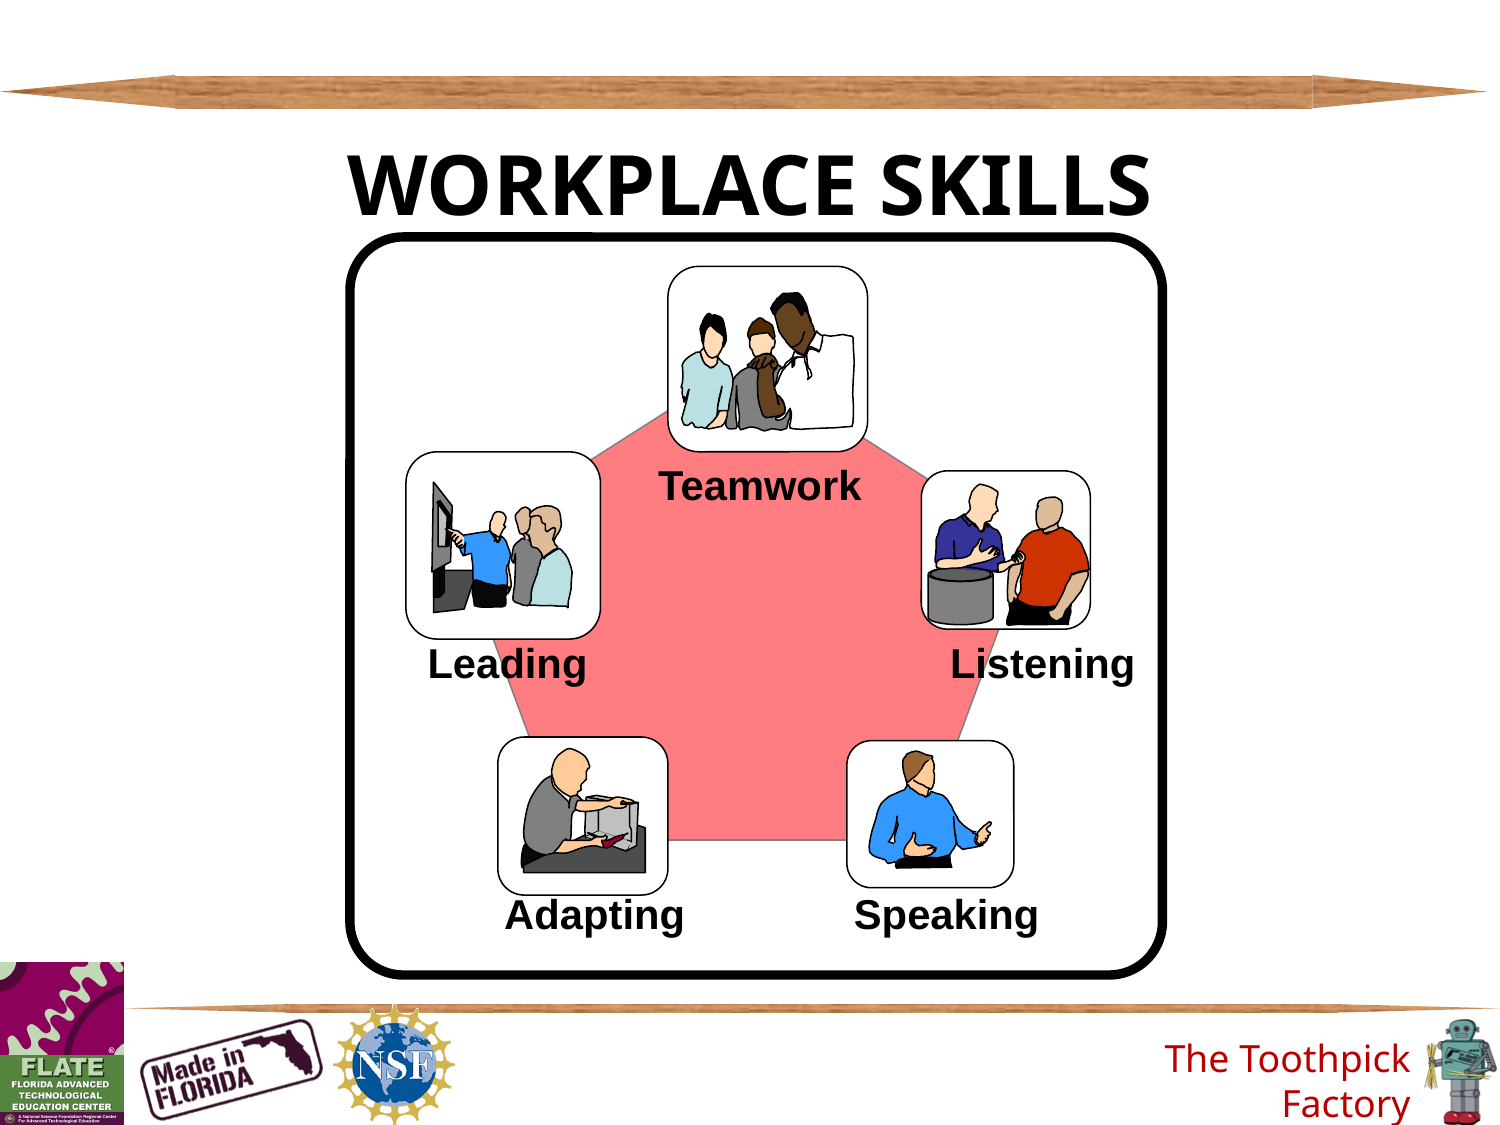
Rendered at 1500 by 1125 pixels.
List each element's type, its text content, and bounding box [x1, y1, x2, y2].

list WORKPLACE SKILLS [0, 75, 1500, 213]
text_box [405, 451, 601, 640]
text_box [497, 736, 669, 896]
text_box [349, 236, 1163, 976]
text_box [846, 740, 1015, 888]
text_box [921, 470, 1091, 630]
picture [0, 962, 1500, 1125]
picture [1424, 1015, 1500, 1125]
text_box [667, 266, 868, 452]
